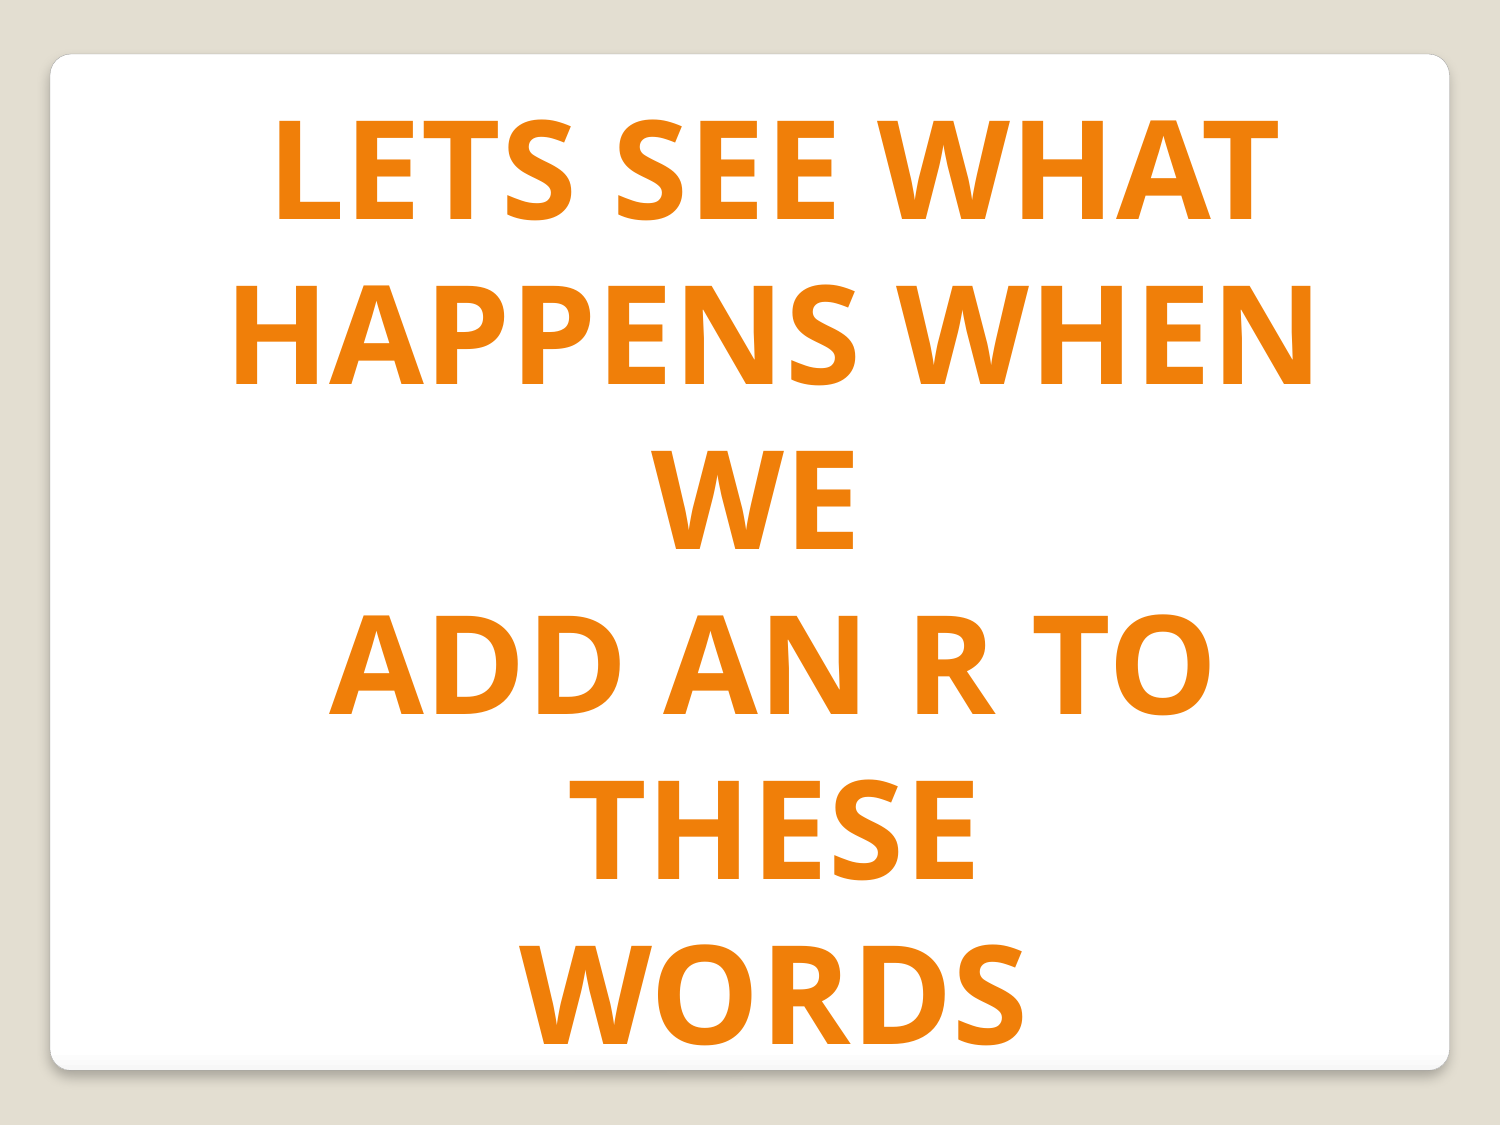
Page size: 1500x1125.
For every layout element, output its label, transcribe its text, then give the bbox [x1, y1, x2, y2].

text_box Lets see what Happens when we Add an r to these words [124, 74, 1424, 1080]
